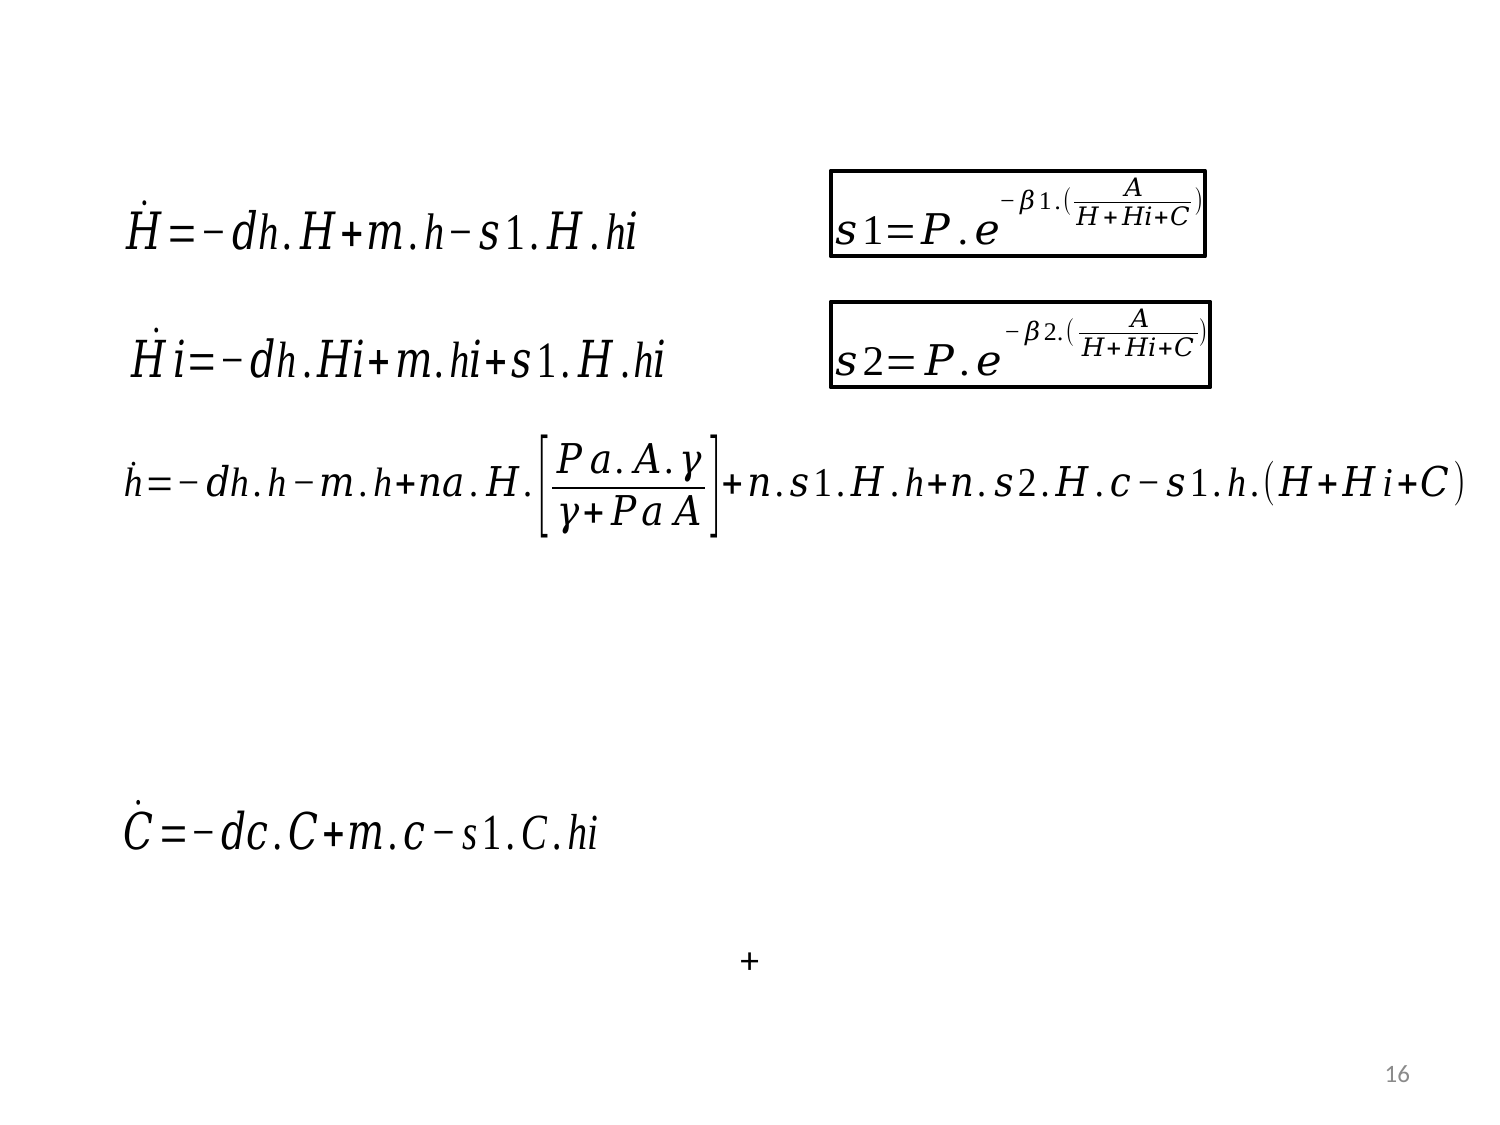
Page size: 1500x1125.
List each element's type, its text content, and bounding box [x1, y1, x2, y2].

slide_number 16 [1074, 1042, 1425, 1103]
